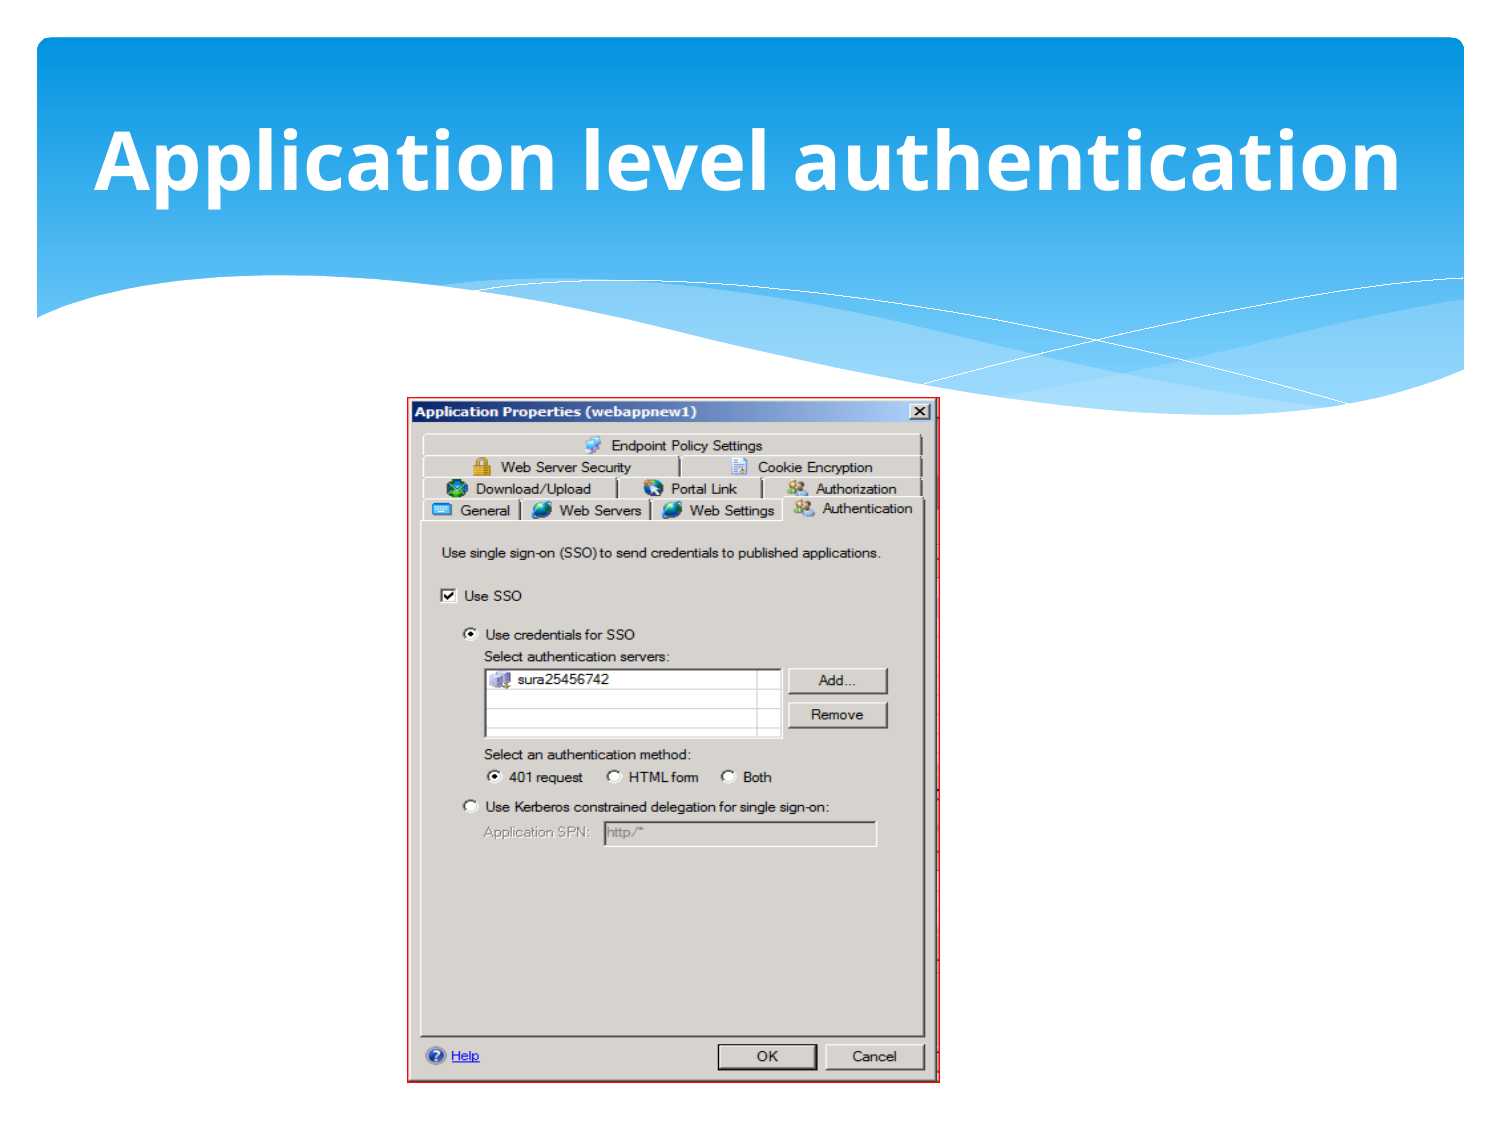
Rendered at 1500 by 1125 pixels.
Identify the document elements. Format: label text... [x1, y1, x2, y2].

title Application level authentication [75, 55, 1425, 261]
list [407, 396, 940, 1083]
